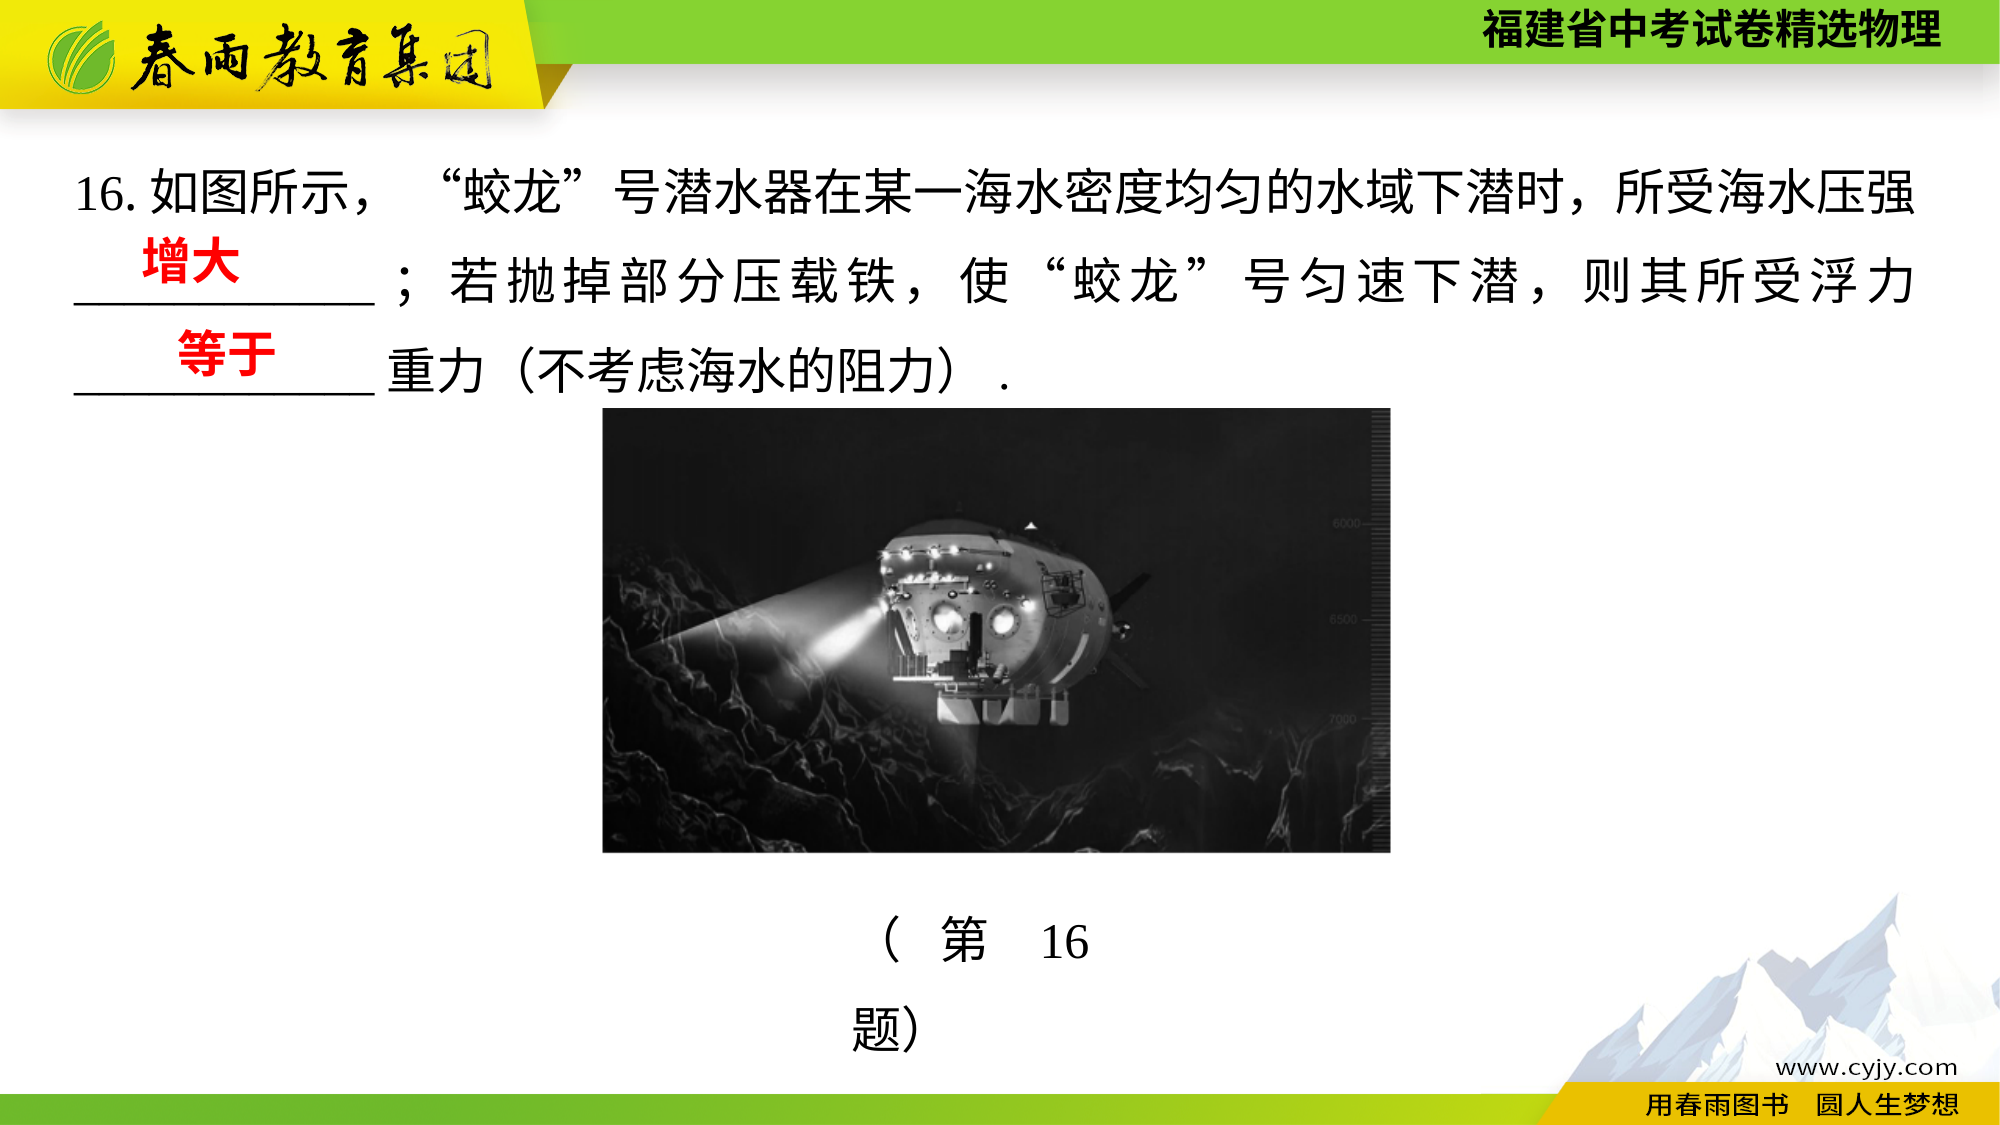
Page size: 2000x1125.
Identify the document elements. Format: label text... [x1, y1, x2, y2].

text_box （第16题） [836, 870, 1117, 976]
picture [0, 0, 2000, 1125]
text_box 等于 [162, 315, 292, 391]
list 16.如图所示， “蛟龙”号潜水器在某一海水密度均匀的水域下潜时，所受海水压强____________；若抛掉部分压载铁，使“蛟龙”号匀速下潜，则其所受浮力____________重力（不考虑海水的阻力）. [59, 122, 1944, 399]
text_box 增大 [126, 222, 257, 298]
